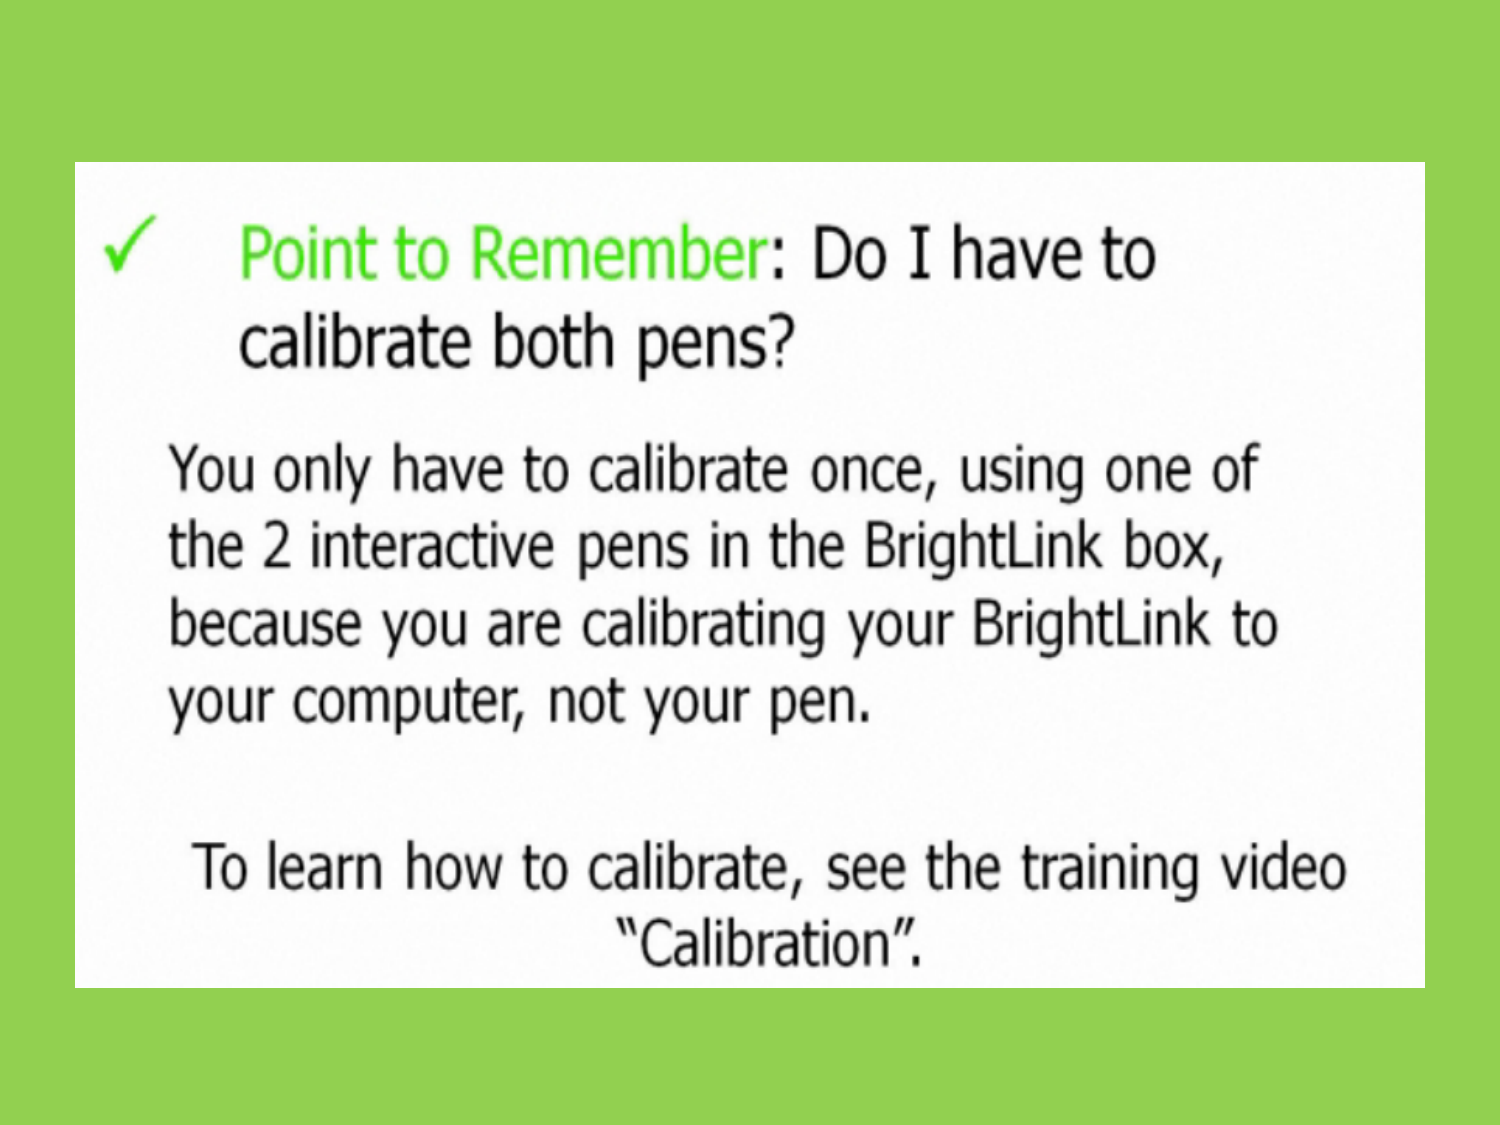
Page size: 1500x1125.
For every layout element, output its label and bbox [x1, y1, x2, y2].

list [74, 162, 1426, 988]
